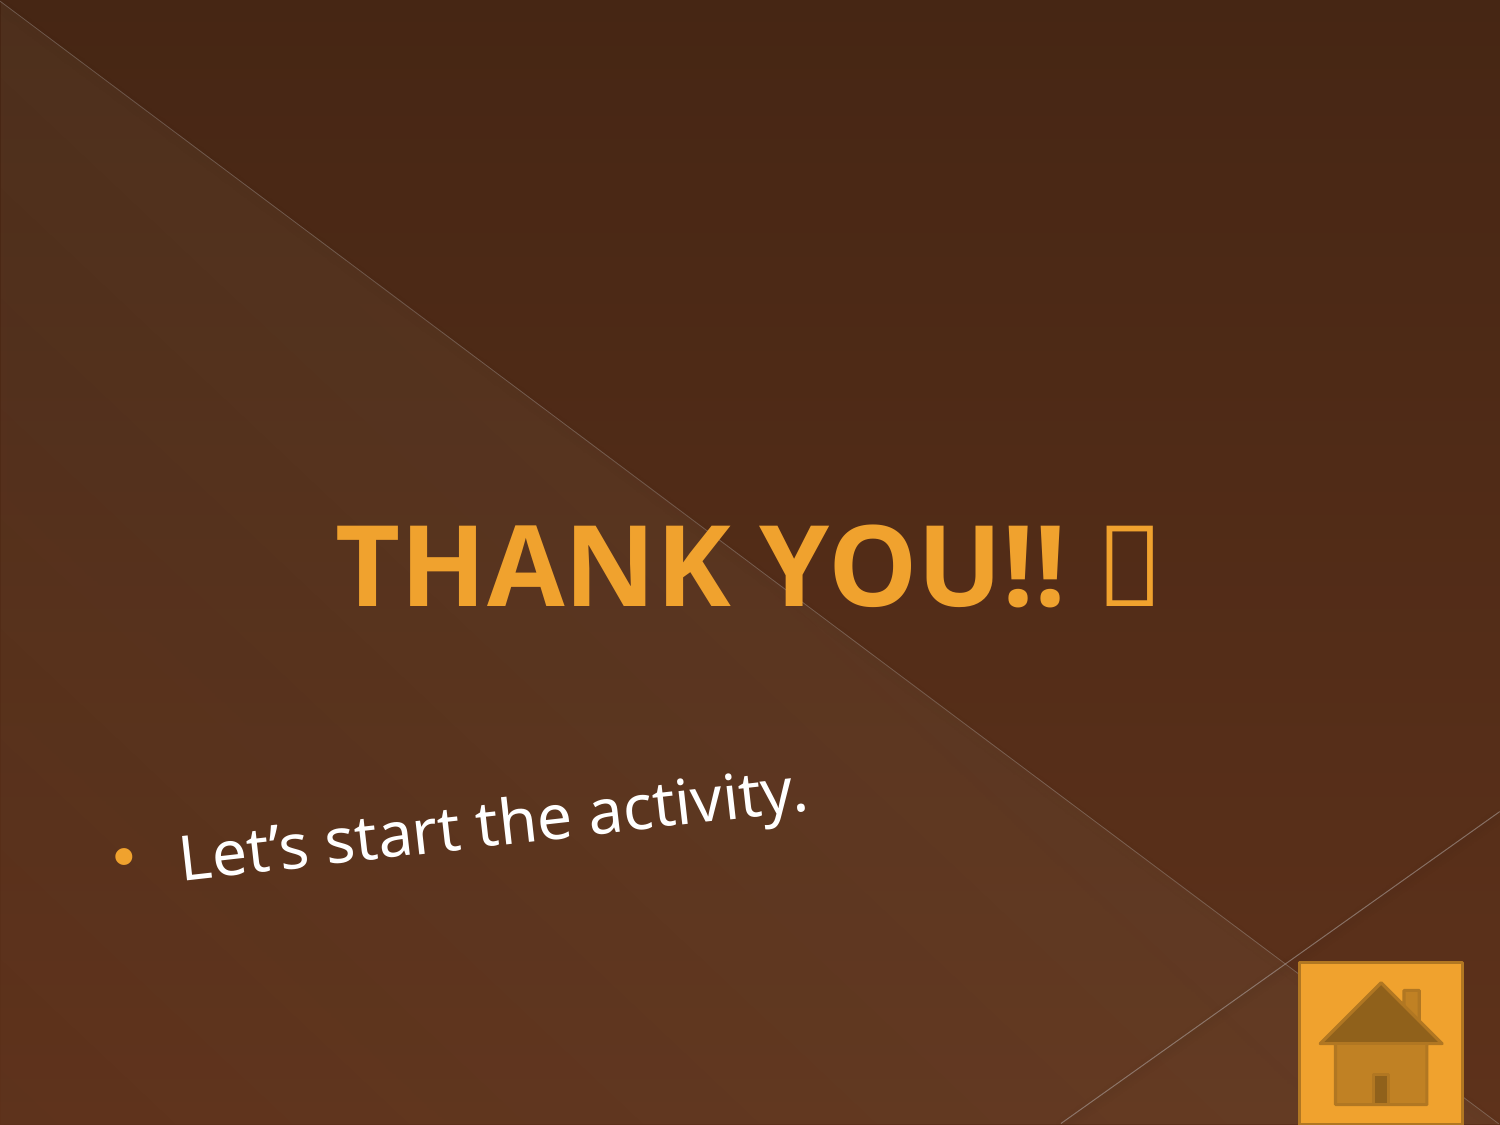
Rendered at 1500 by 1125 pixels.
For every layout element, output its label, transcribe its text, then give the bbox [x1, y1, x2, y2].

list Let’s start the activity. [37, 235, 1461, 1125]
text_box Thank you!!  [320, 486, 1180, 637]
text_box [1298, 961, 1464, 1125]
